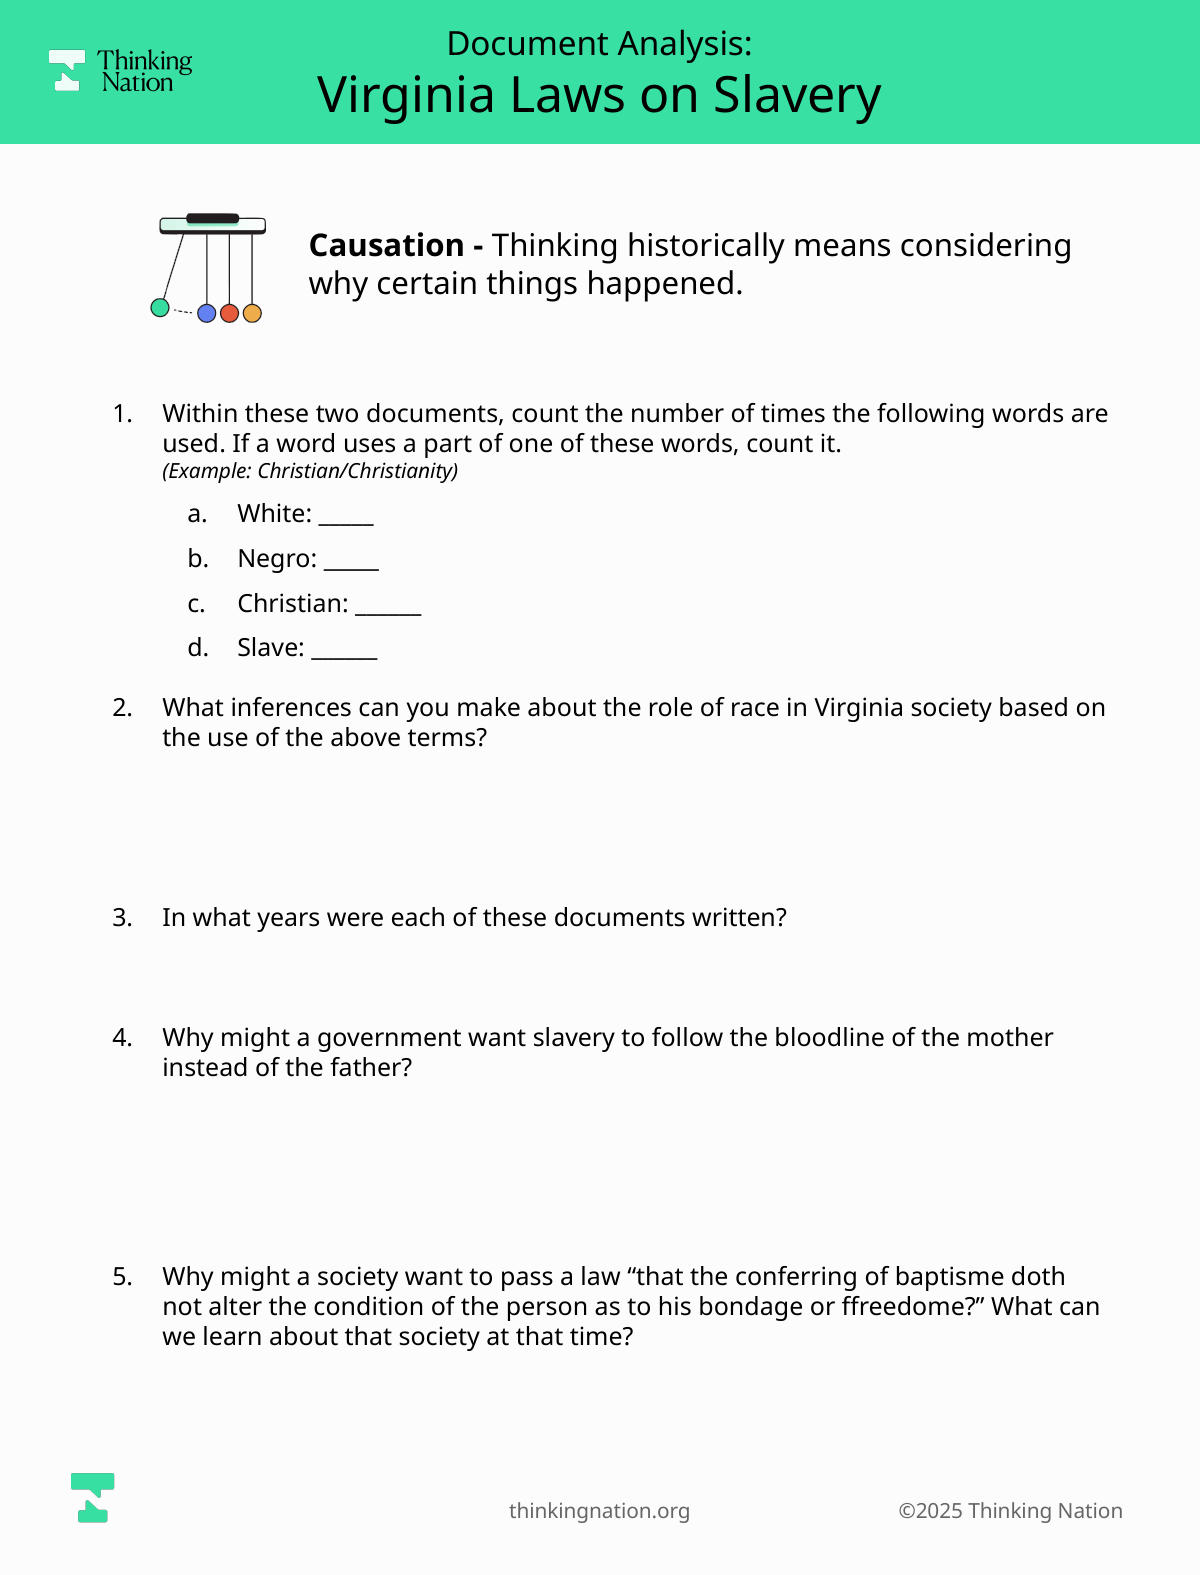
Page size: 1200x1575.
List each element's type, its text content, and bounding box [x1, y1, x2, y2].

text_box ©2025 Thinking Nation [854, 1483, 1139, 1532]
picture [33, 35, 197, 104]
text_box thinkingnation.org [457, 1483, 742, 1532]
picture [126, 185, 290, 350]
text_box Causation - Thinking historically means considering why certain things happened. [294, 206, 1128, 325]
picture [58, 1463, 127, 1532]
text_box Within these two documents, count the number of times the following words are used. If a word uses a part of one of these words, count it. (Example: Christian/Christianity) White: _____ Negro: _____ Christian: ______ Slave: ______ What inferences can you make about the role of race in Virginia society based on the use of the above terms? In what years were each of these documents written? Why might a government want slavery to follow the bloodline of the mother instead of the father? Why might a society want to pass a law “that the conferring of baptisme doth not alter the condition of the person as to his bondage or ffreedome?” What can we learn about that society at that time? [72, 382, 1128, 1427]
text_box Document Analysis: Virginia Laws on Slavery [0, 0, 1200, 144]
